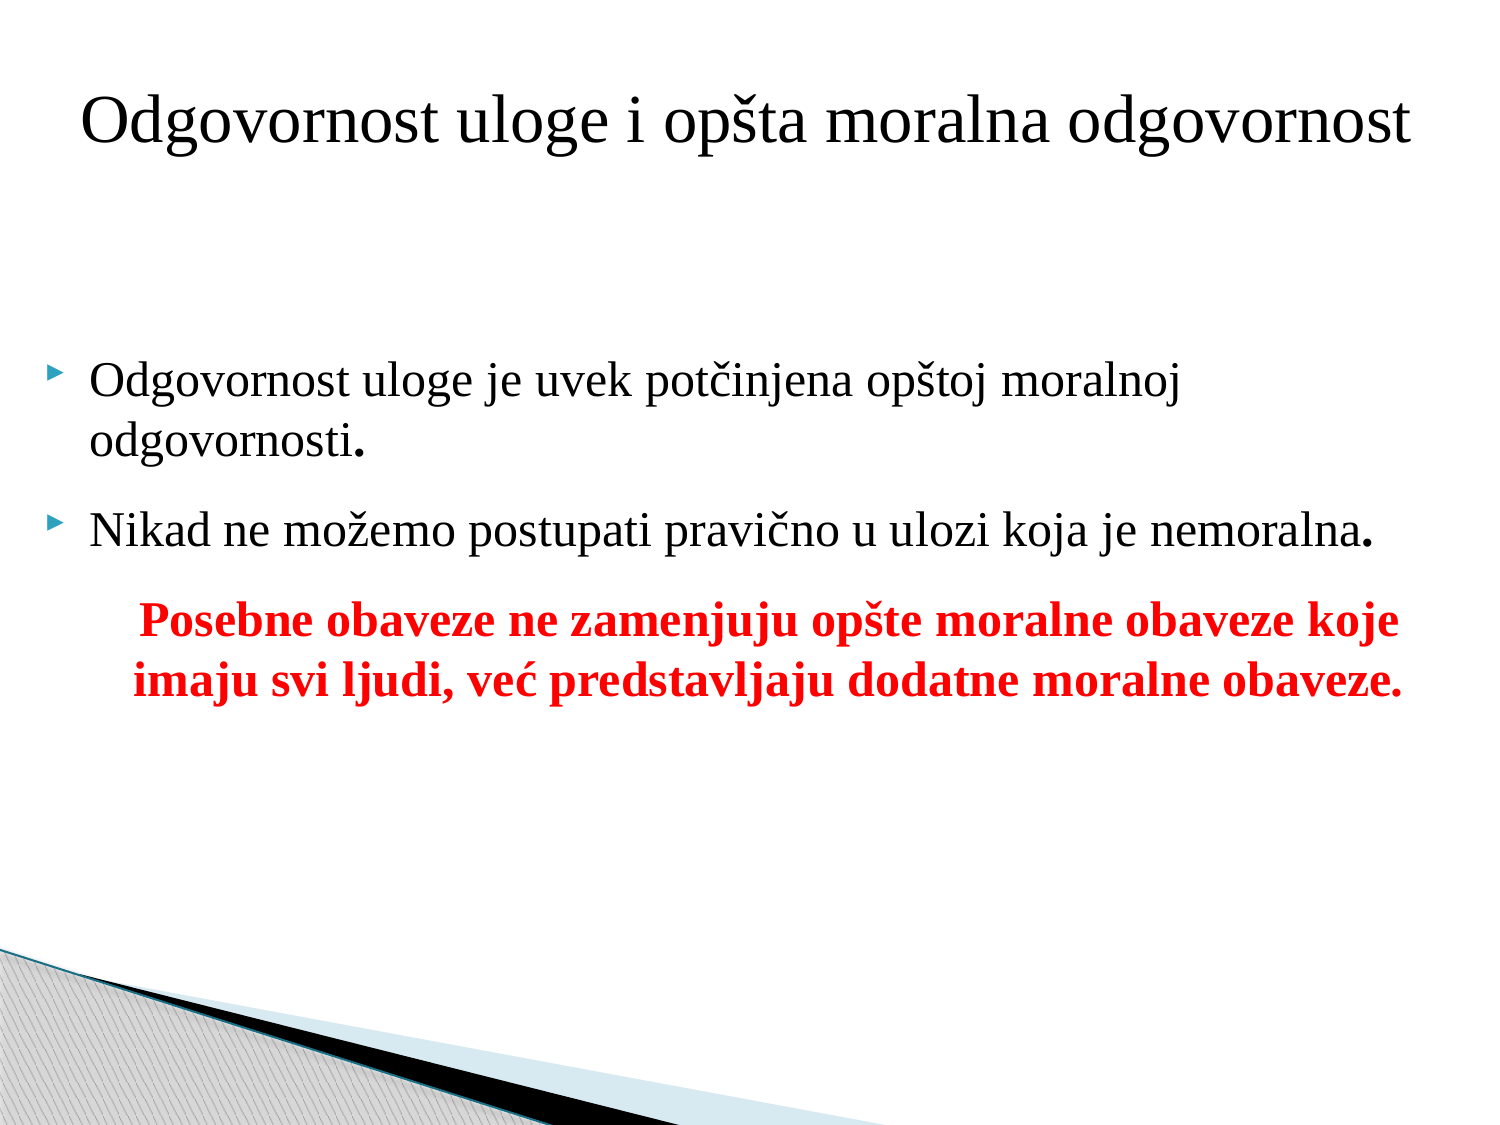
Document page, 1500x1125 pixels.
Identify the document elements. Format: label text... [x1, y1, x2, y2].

list Odgovornost uloge i opšta moralna odgovornost Odgovornost uloge je uvek potčinjena opštoj moralnoj odgovornosti. Nikad ne možemo postupati pravično u ulozi koja je nemoralna. Posebne obaveze ne zamenjuju opšte moralne obaveze koje imaju svi ljudi, već predstavljaju dodatne moralne obaveze. [29, 66, 1466, 1020]
